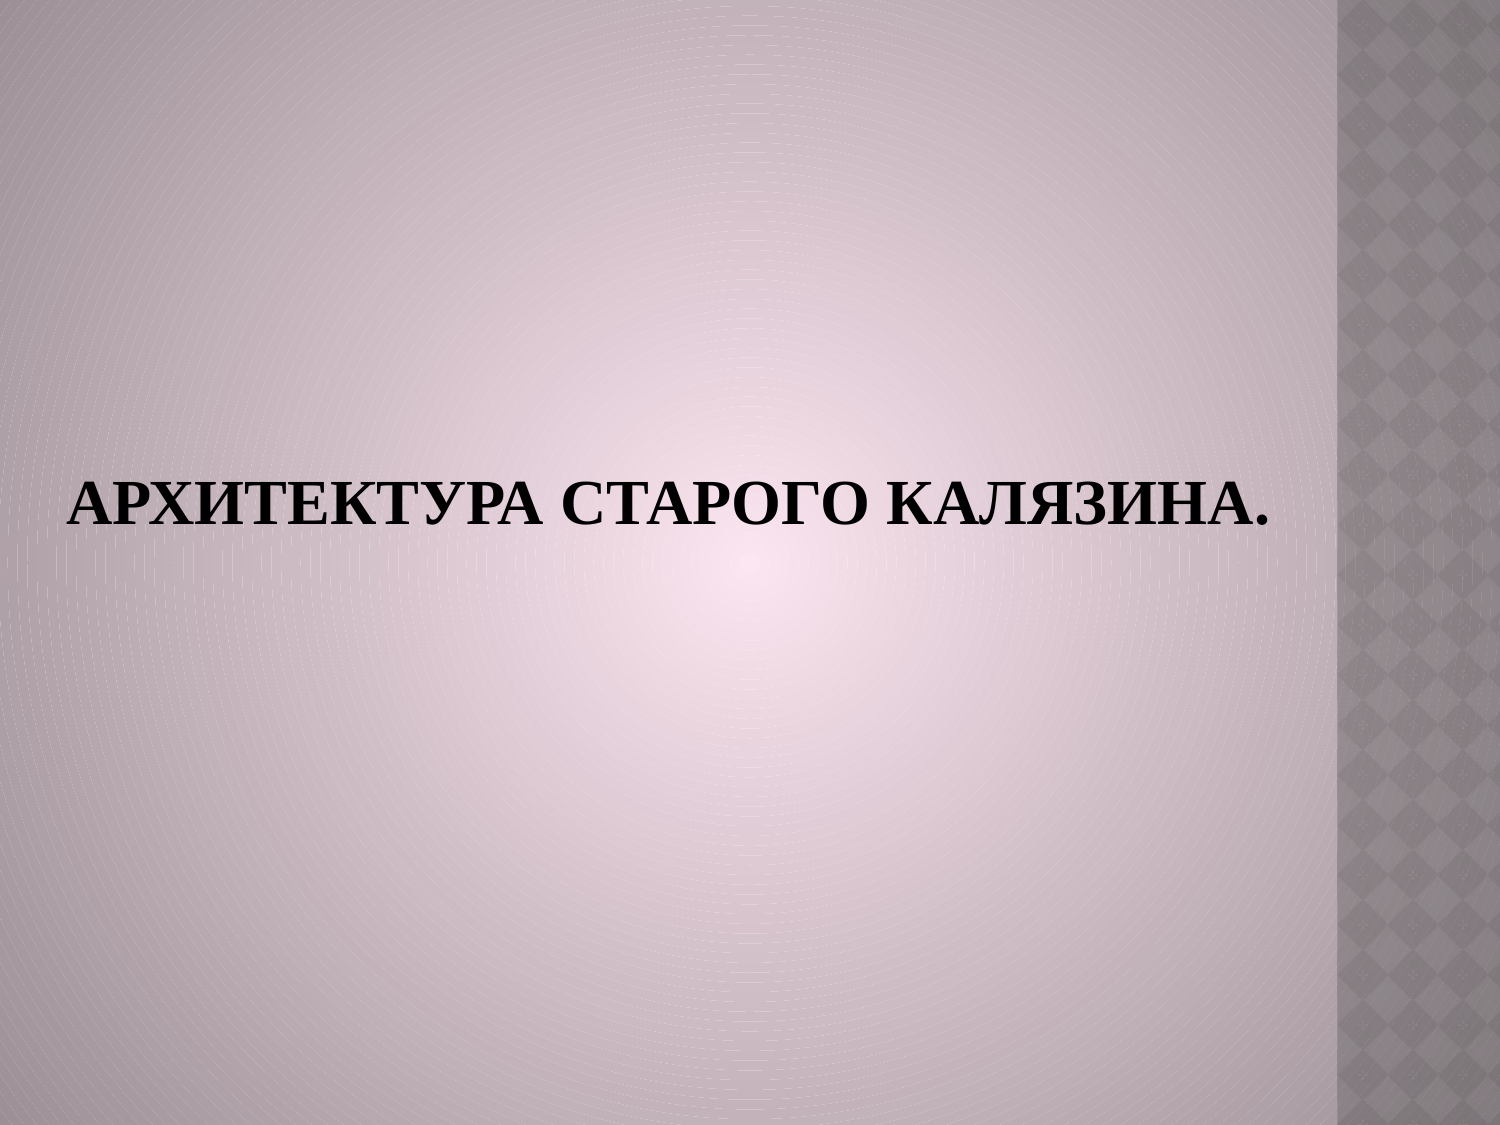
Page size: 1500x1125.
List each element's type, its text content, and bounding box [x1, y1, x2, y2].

title Архитектура Старого Калязина. [58, 410, 1409, 538]
